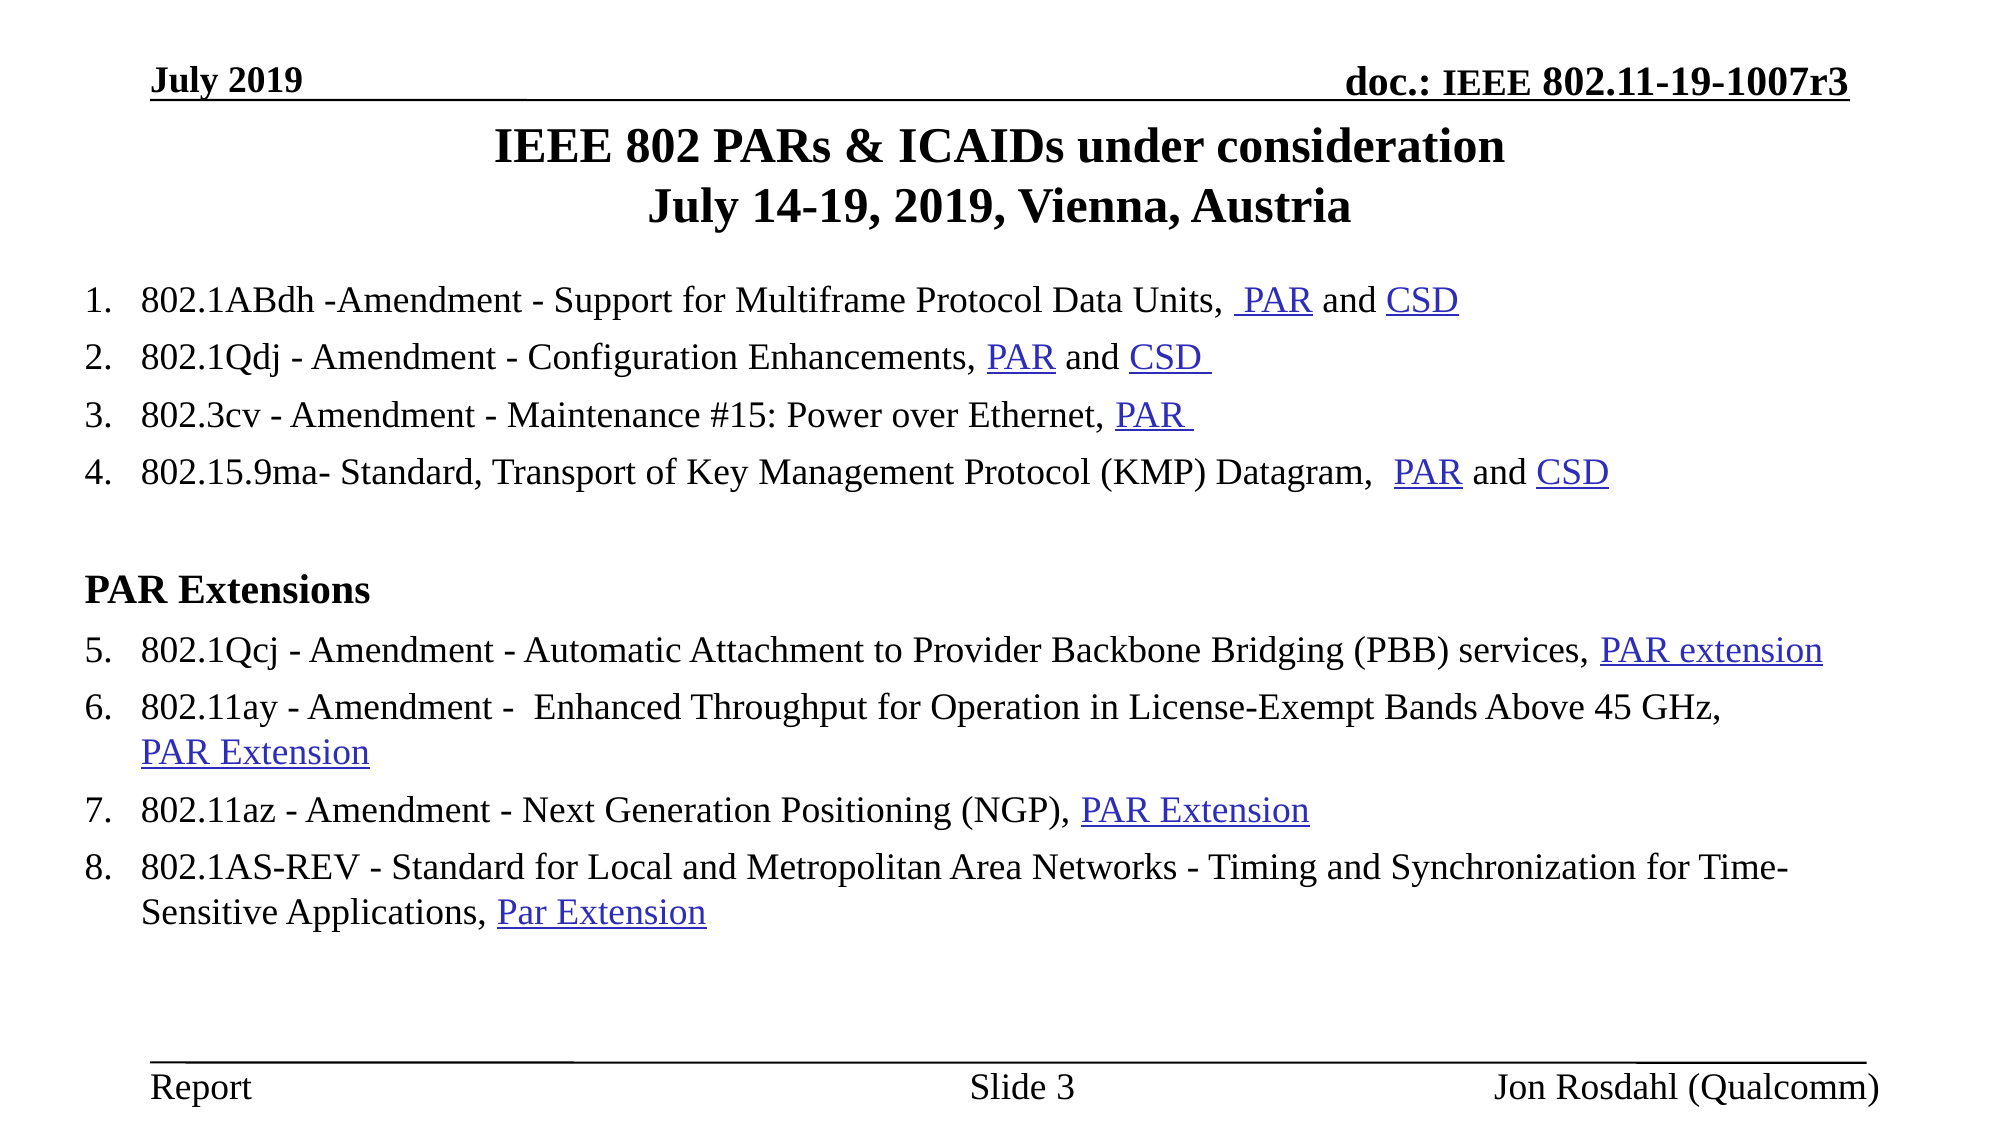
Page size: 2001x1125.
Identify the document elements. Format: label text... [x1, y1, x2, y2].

slide_number Slide 3 [950, 1061, 1095, 1125]
title IEEE 802 PARs & ICAIDs under consideration July 14-19, 2019, Vienna, Austria [149, 112, 1850, 232]
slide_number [149, 49, 431, 100]
footer Jon Rosdahl (Qualcomm) [1436, 1061, 1881, 1108]
list 802.1ABdh -Amendment - Support for Multiframe Protocol Data Units, PAR and CSD 802.1Qdj - Amendment - Configuration Enhancements, PAR and CSD 802.3cv - Amendment - Maintenance #15: Power over Ethernet, PAR 802.15.9ma- Standard, Transport of Key Management Protocol (KMP) Datagram, PAR and CSD PAR Extensions 802.1Qcj - Amendment - Automatic Attachment to Provider Backbone Bridging (PBB) services, PAR extension 802.11ay - Amendment - Enhanced Throughput for Operation in License-Exempt Bands Above 45 GHz, PAR Extension 802.11az - Amendment - Next Generation Positioning (NGP), PAR Extension 802.1AS-REV - Standard for Local and Metropolitan Area Networks - Timing and Synchronization for Time-Sensitive Applications, Par Extension [69, 266, 1931, 1027]
